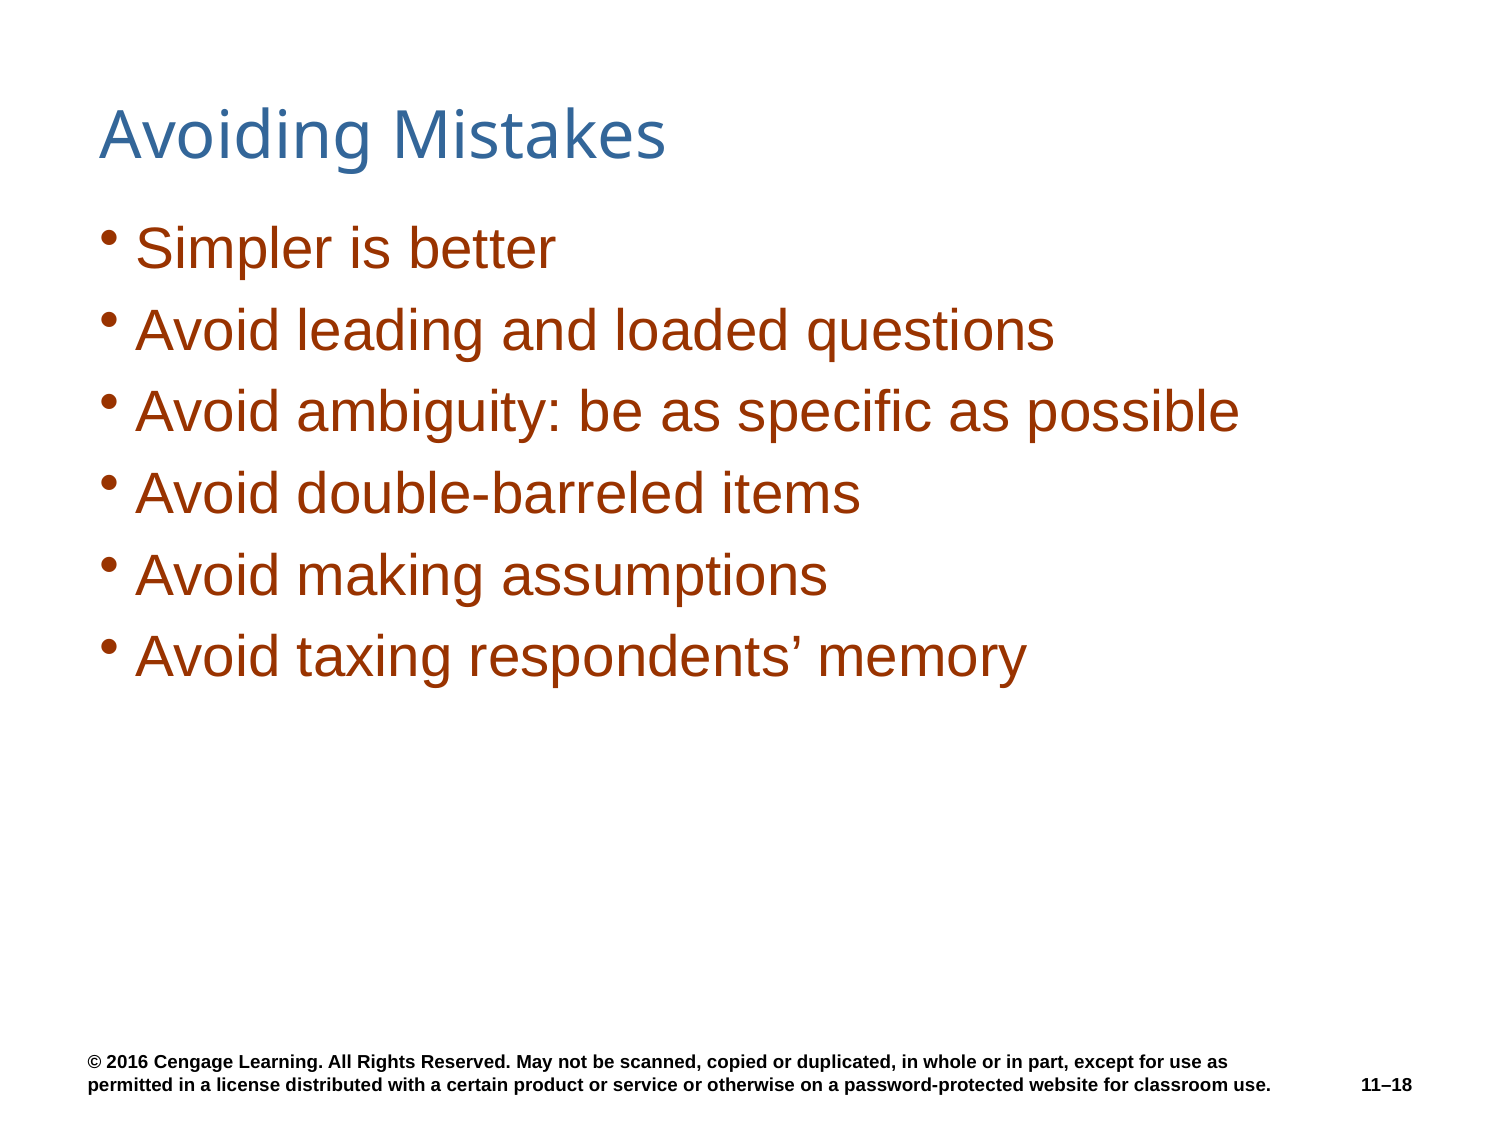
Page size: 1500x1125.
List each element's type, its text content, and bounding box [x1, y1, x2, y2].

slide_number 11–18 [1050, 1042, 1413, 1103]
title Avoiding Mistakes [84, 84, 1414, 140]
footer © 2016 Cengage Learning. All Rights Reserved. May not be scanned, copied or duplicated, in whole or in part, except for use as permitted in a license distributed with a certain product or service or otherwise on a password-protected website for classroom use. [87, 1057, 1050, 1103]
list Simpler is better Avoid leading and loaded questions Avoid ambiguity: be as specific as possible Avoid double-barreled items Avoid making assumptions Avoid taxing respondents’ memory [84, 202, 1414, 1013]
